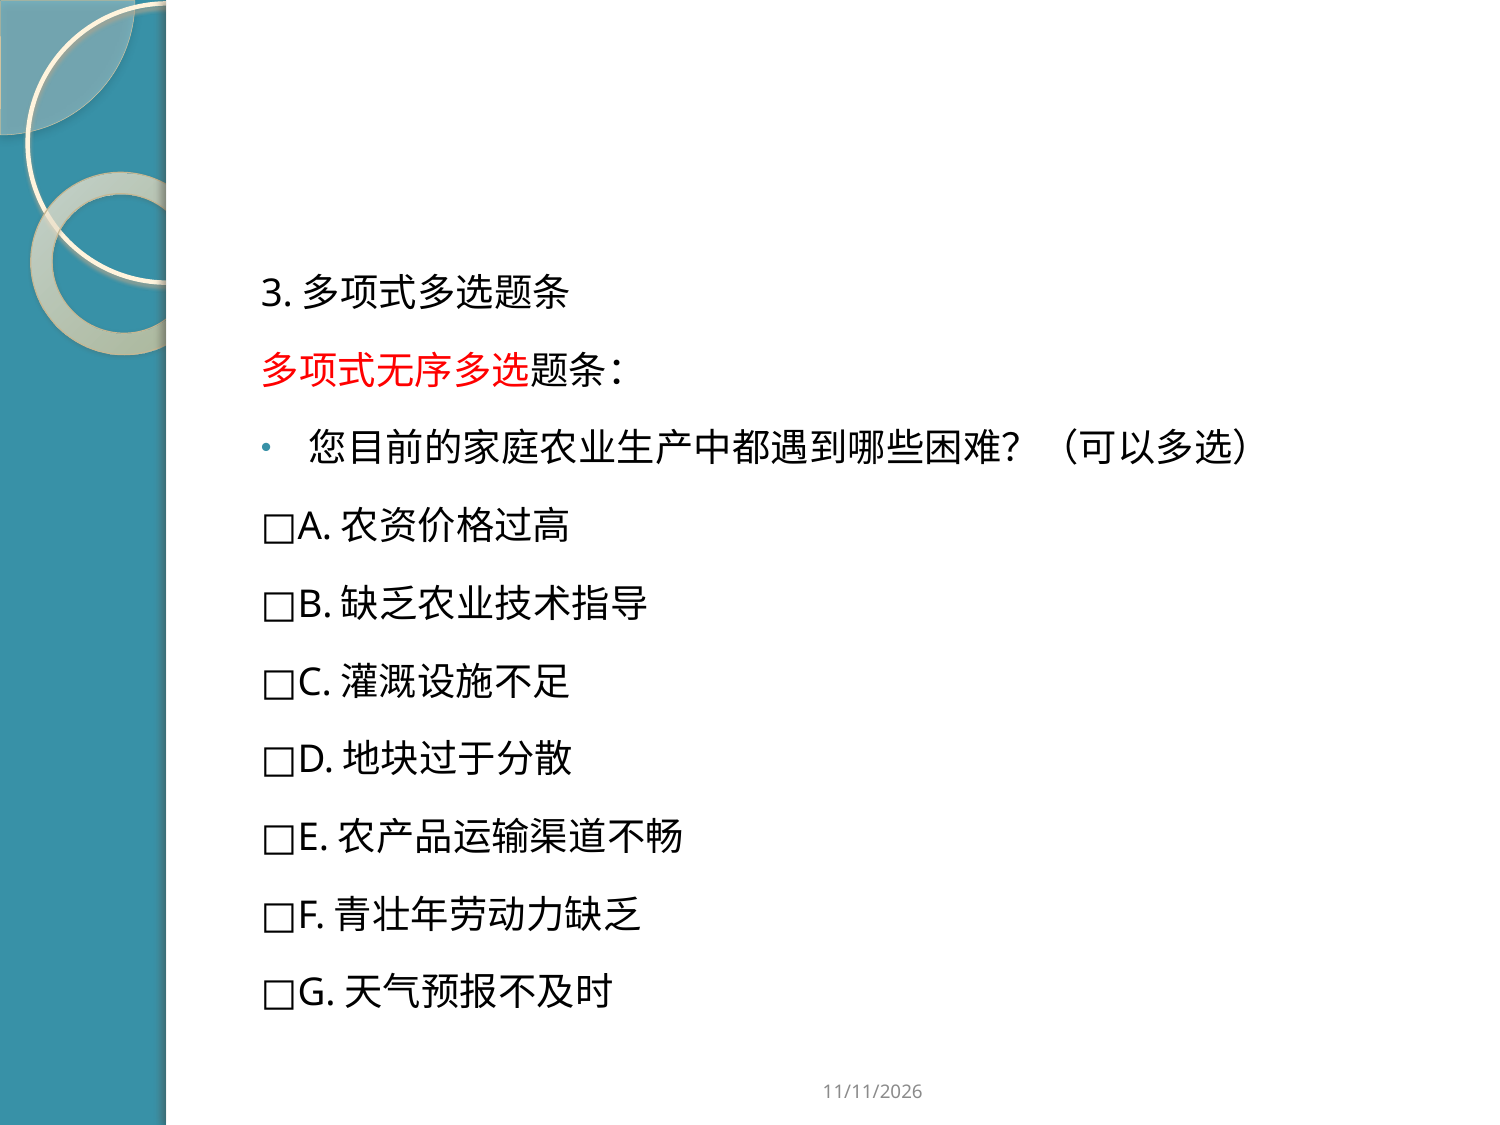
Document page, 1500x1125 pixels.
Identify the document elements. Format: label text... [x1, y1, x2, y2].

list 3.多项式多选题条 多项式无序多选题条： 您目前的家庭农业生产中都遇到哪些困难？（可以多选） □A.农资价格过高 □B.缺乏农业技术指导 □C.灌溉设施不足 □D.地块过于分散 □E.农产品运输渠道不畅 □F.青壮年劳动力缺乏 □G.天气预报不及时 [235, 237, 1466, 1025]
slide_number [587, 1034, 938, 1113]
